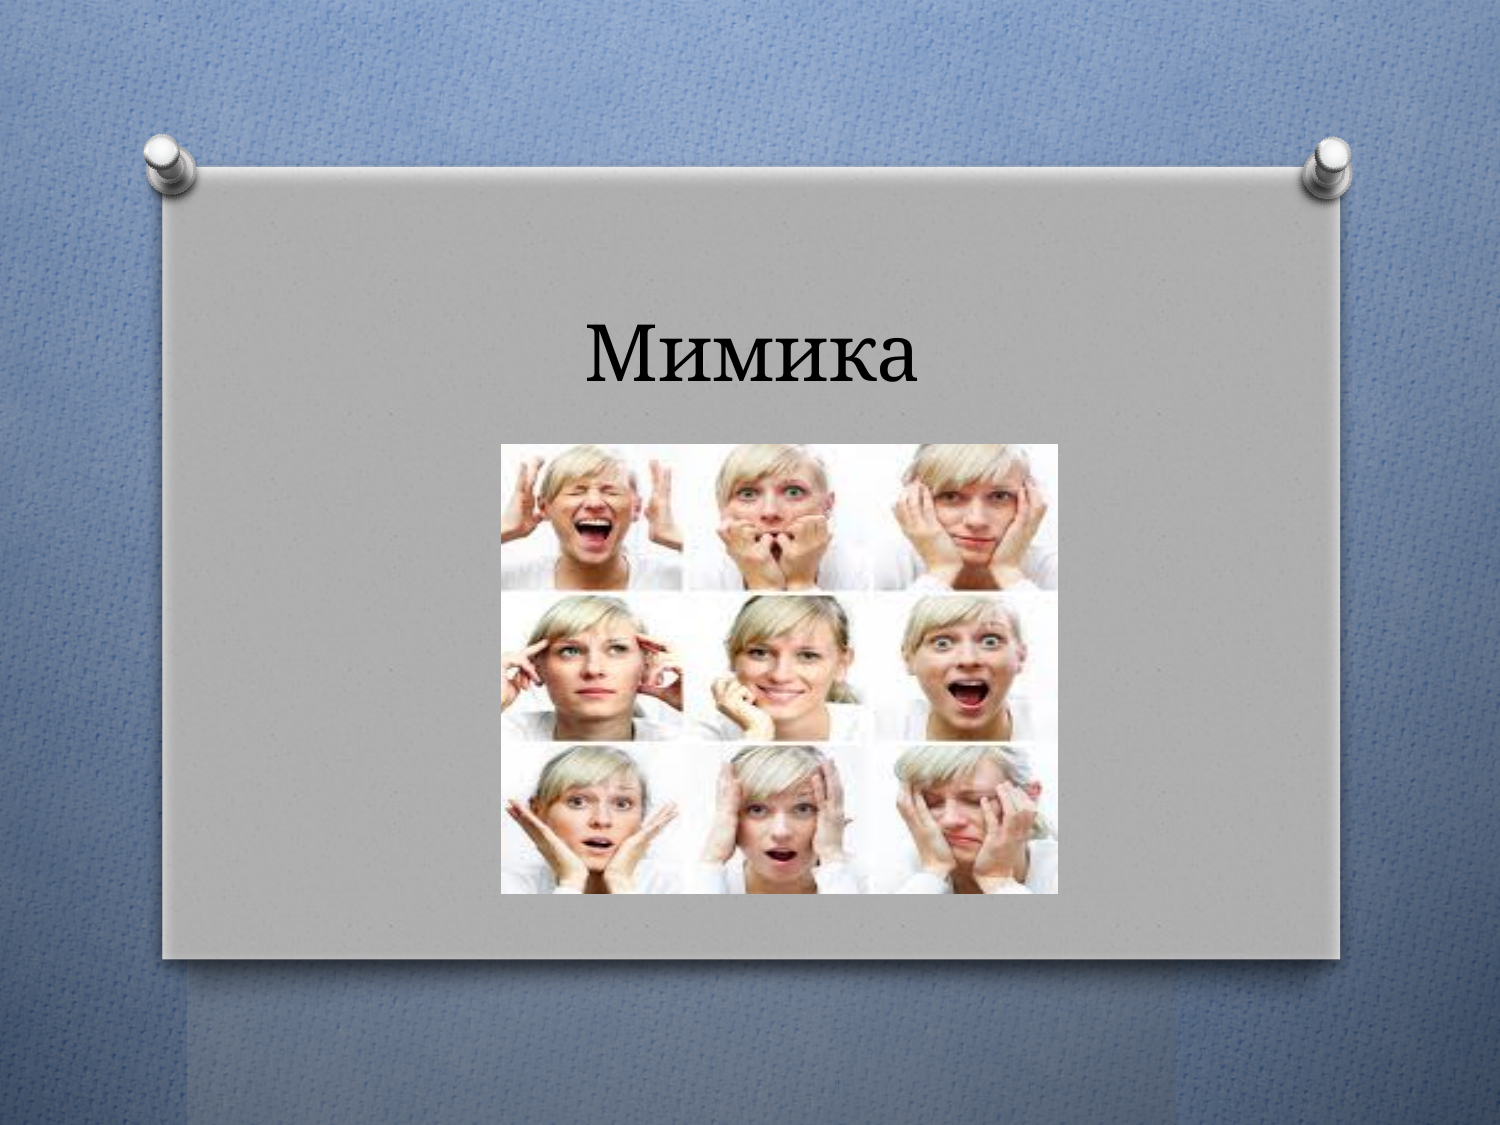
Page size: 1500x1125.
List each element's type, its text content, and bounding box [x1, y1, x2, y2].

picture [1274, 109, 1396, 230]
picture [501, 444, 1058, 894]
title Мимика [283, 294, 1223, 595]
picture [112, 100, 235, 224]
